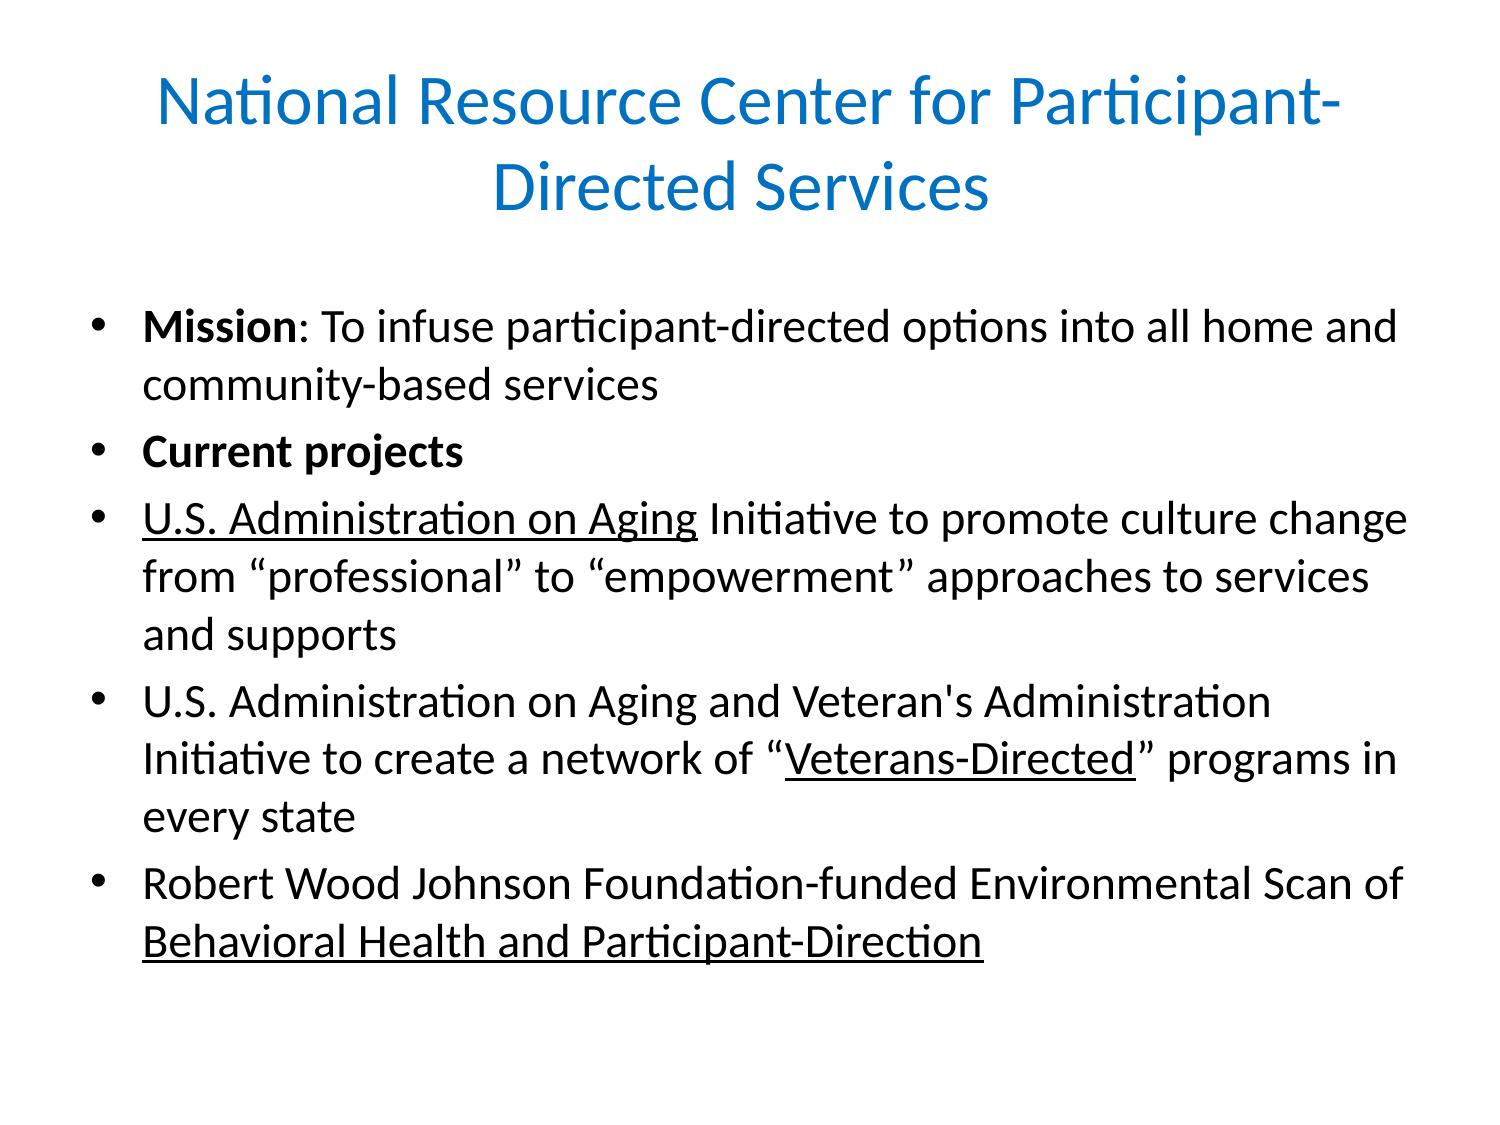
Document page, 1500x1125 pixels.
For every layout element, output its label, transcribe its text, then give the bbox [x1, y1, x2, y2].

list Mission: To infuse participant-directed options into all home and community-based services Current projects U.S. Administration on Aging Initiative to promote culture change from “professional” to “empowerment” approaches to services and supports U.S. Administration on Aging and Veteran's Administration Initiative to create a network of “Veterans-Directed” programs in every state Robert Wood Johnson Foundation-funded Environmental Scan of Behavioral Health and Participant-Direction [75, 287, 1425, 981]
title National Resource Center for Participant-Directed Services [75, 45, 1425, 233]
